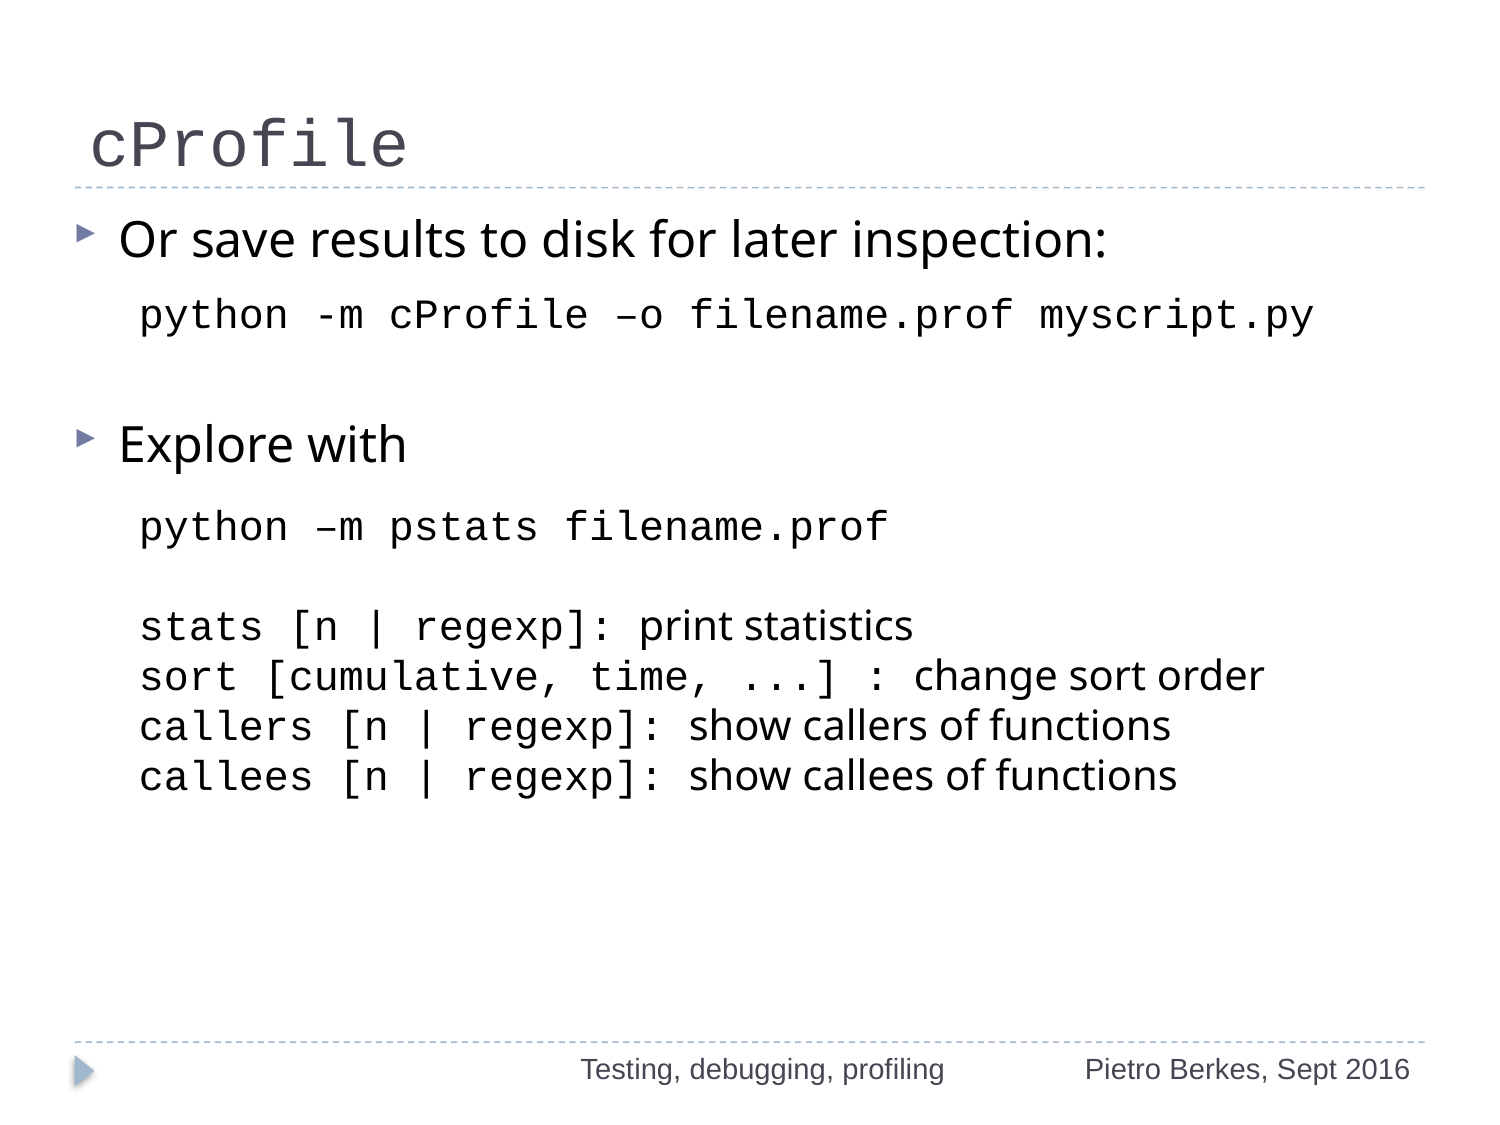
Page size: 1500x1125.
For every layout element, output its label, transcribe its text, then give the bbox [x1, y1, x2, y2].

footer Testing, debugging, profiling [475, 1042, 1051, 1103]
text_box python –m pstats filename.prof stats [n | regexp]: print statistics sort [cumulative, time, ...] : change sort order callers [n | regexp]: show callers of functions callees [n | regexp]: show callees of functions [123, 491, 1459, 807]
list Or save results to disk for later inspection: Explore with [58, 200, 1465, 1010]
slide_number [1051, 1042, 1426, 1103]
text_box python -m cProfile –o filename.prof myscript.py [123, 278, 1454, 344]
title cProfile [75, 24, 1425, 188]
